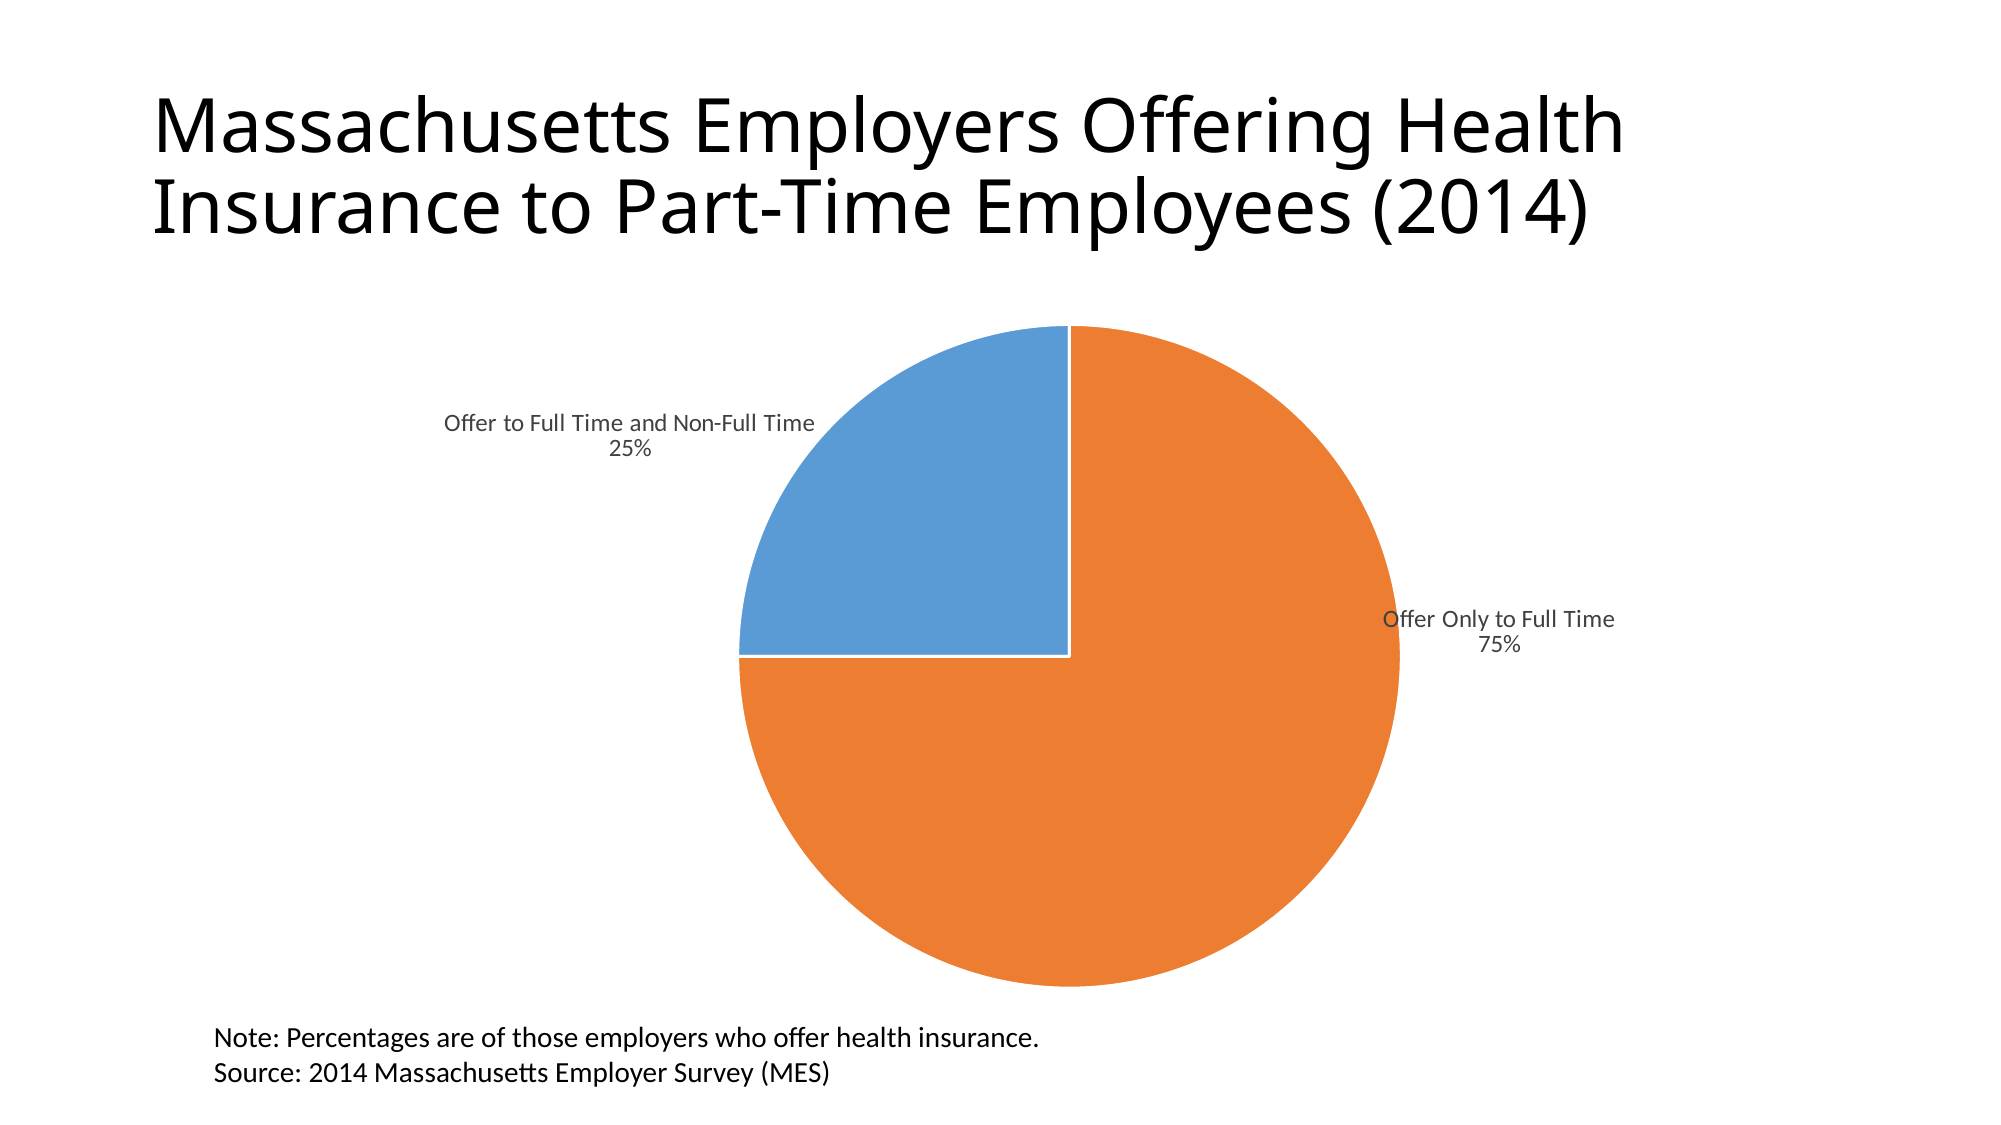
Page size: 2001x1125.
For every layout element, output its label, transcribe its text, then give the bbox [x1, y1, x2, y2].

title Massachusetts Employers Offering Health Insurance to Part-Time Employees (2014) [137, 59, 1863, 278]
text_box Note: Percentages are of those employers who offer health insurance. Source: 2014 Massachusetts Employer Survey (MES) [198, 1014, 1812, 1097]
chart [137, 299, 1863, 1014]
